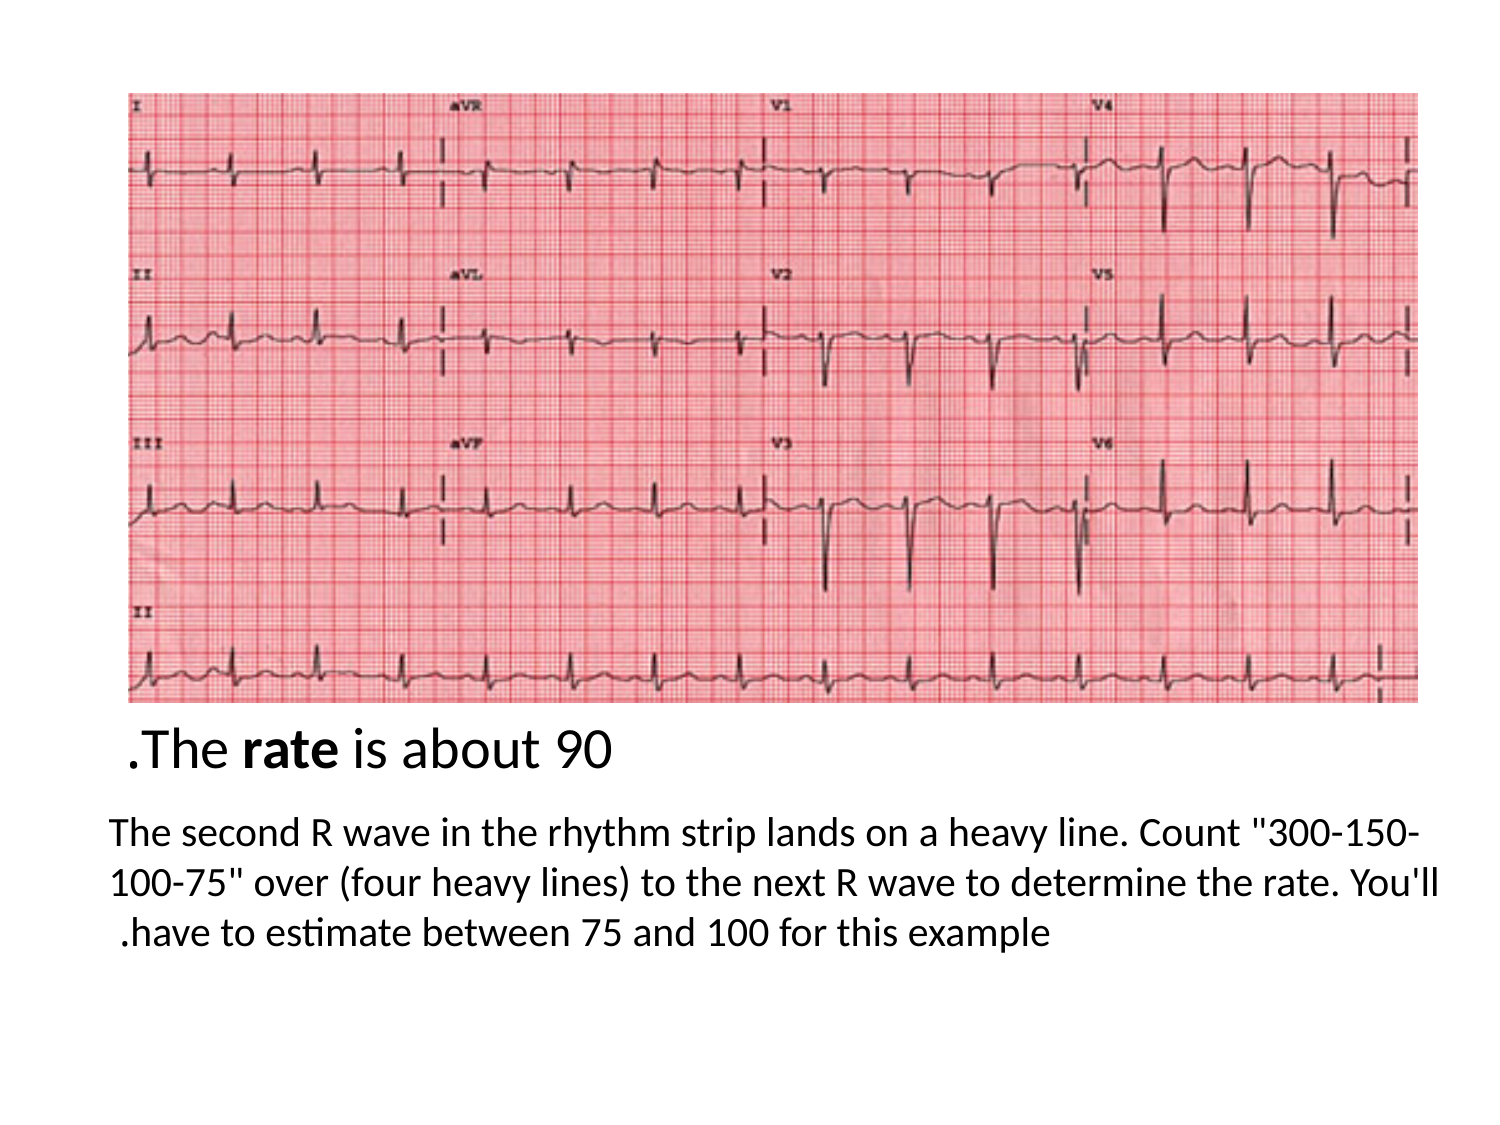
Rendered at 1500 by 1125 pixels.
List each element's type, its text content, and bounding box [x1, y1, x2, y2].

text_box The rate is about 90. [95, 703, 629, 788]
picture [128, 93, 1419, 704]
text_box The second R wave in the rhythm strip lands on a heavy line. Count "300-150-100-75" over (four heavy lines) to the next R wave to determine the rate. You'll have to estimate between 75 and 100 for this example. [93, 796, 1465, 962]
